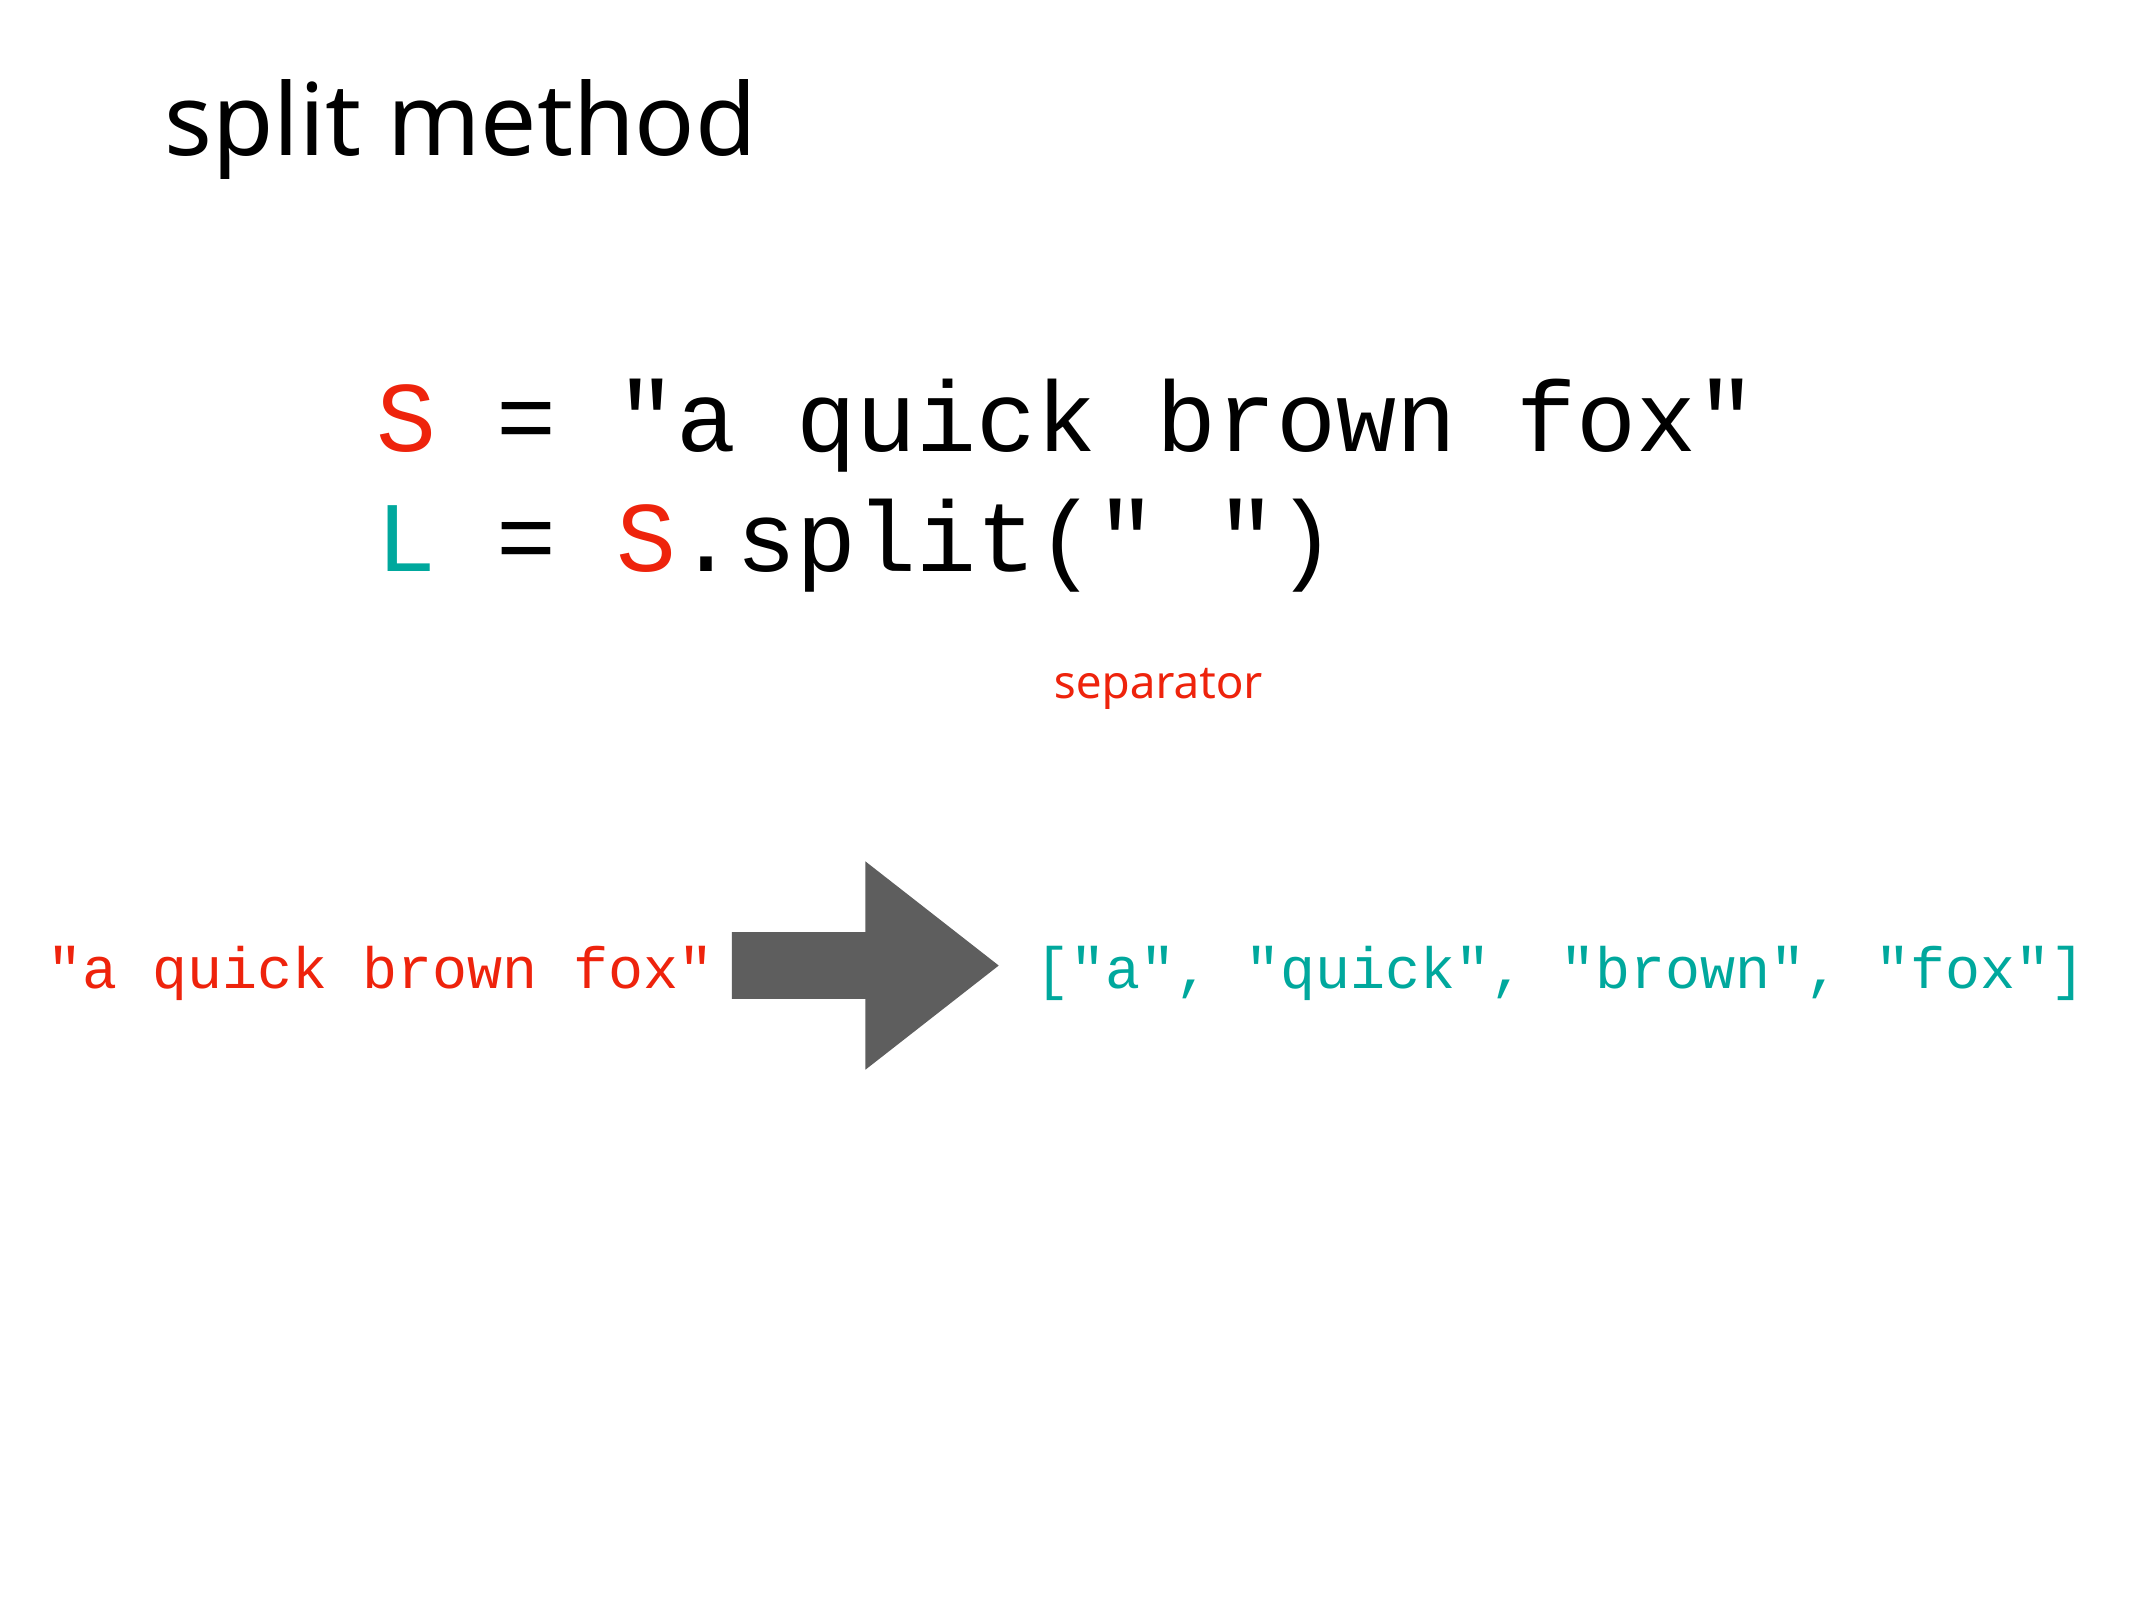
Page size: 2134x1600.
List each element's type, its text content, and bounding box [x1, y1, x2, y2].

text_box [731, 861, 999, 1070]
text_box ["a", "quick", "brown", "fox"] [1026, 922, 2094, 1009]
title split method [155, 41, 1978, 191]
text_box separator [1045, 644, 1272, 716]
text_box S = "a quick brown fox" L = S.split(" ") [368, 343, 1765, 601]
text_box "a quick brown fox" [39, 922, 722, 1009]
